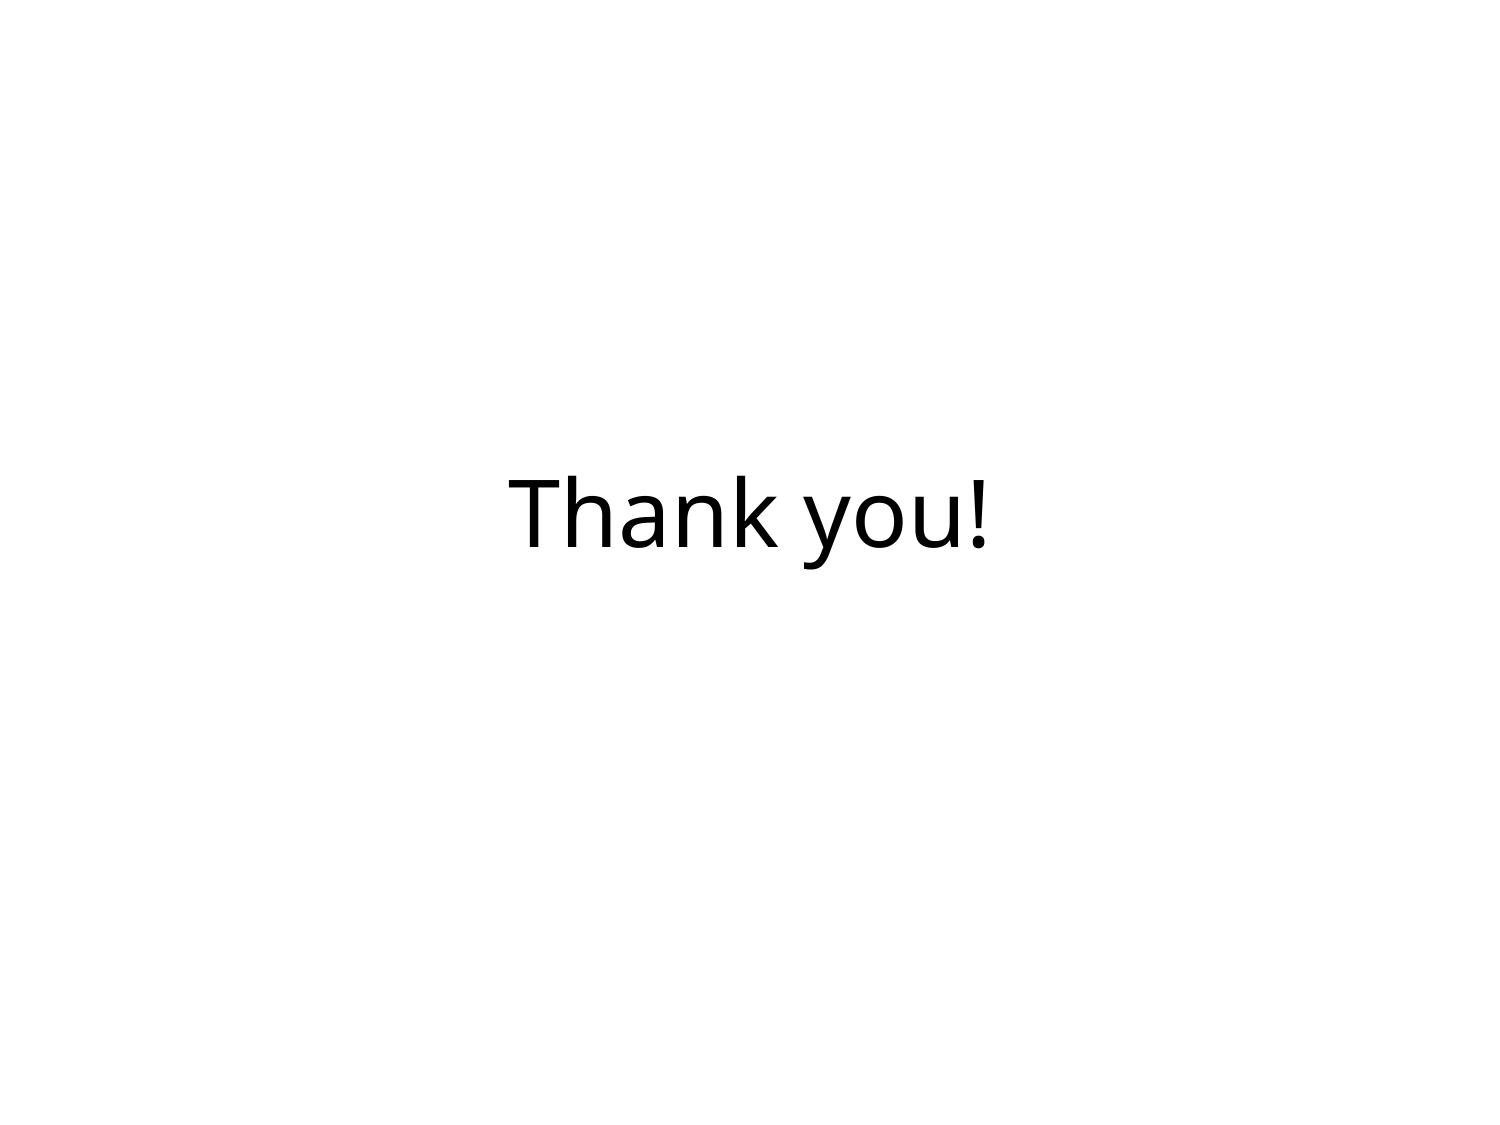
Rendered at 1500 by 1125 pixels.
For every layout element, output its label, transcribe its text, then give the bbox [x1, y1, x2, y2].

title Thank you! [187, 184, 1313, 576]
